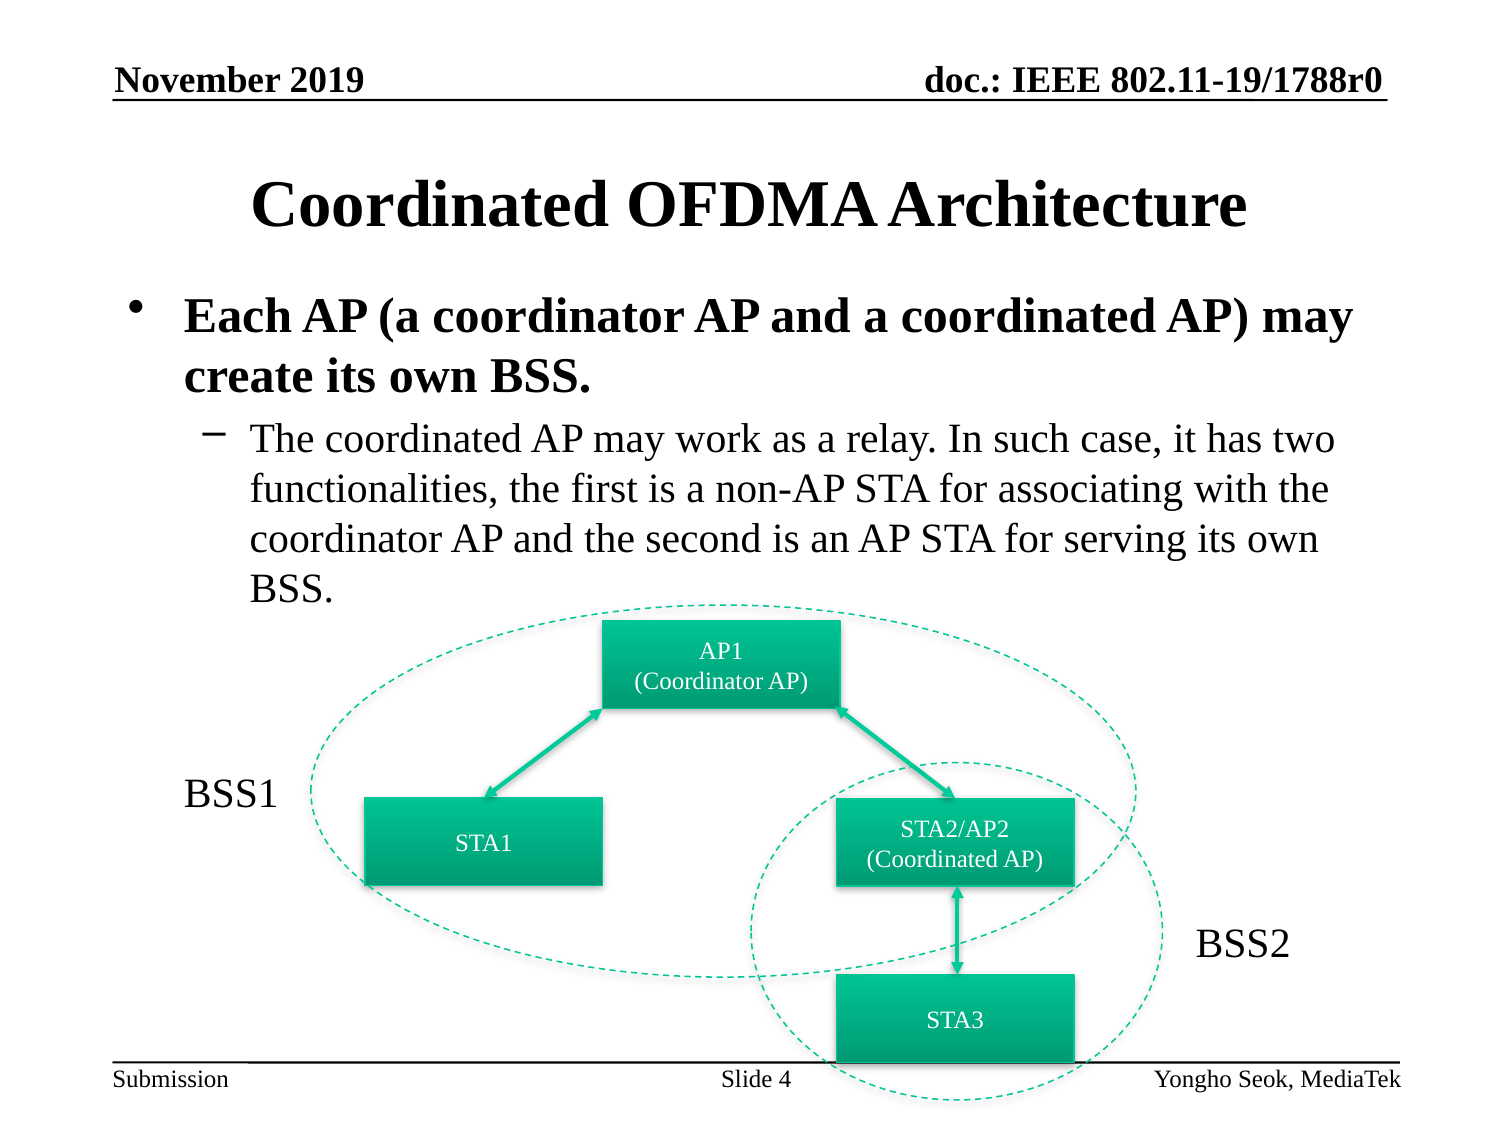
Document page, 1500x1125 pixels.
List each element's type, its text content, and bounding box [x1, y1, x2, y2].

list Each AP (a coordinator AP and a coordinated AP) may create its own BSS. The coordinated AP may work as a relay. In such case, it has two functionalities, the first is a non-AP STA for associating with the coordinator AP and the second is an AP STA for serving its own BSS. [112, 288, 1388, 951]
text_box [834, 705, 956, 799]
slide_number Slide 4 [712, 1061, 800, 1093]
title Coordinated OFDMA Architecture [0, 112, 1500, 288]
text_box BSS2 [1180, 907, 1306, 973]
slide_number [114, 54, 368, 101]
text_box BSS1 [169, 758, 295, 823]
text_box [483, 708, 603, 799]
text_box [750, 761, 1164, 1101]
footer Yongho Seok, MediaTek [1150, 1061, 1402, 1093]
text_box [310, 604, 1137, 978]
